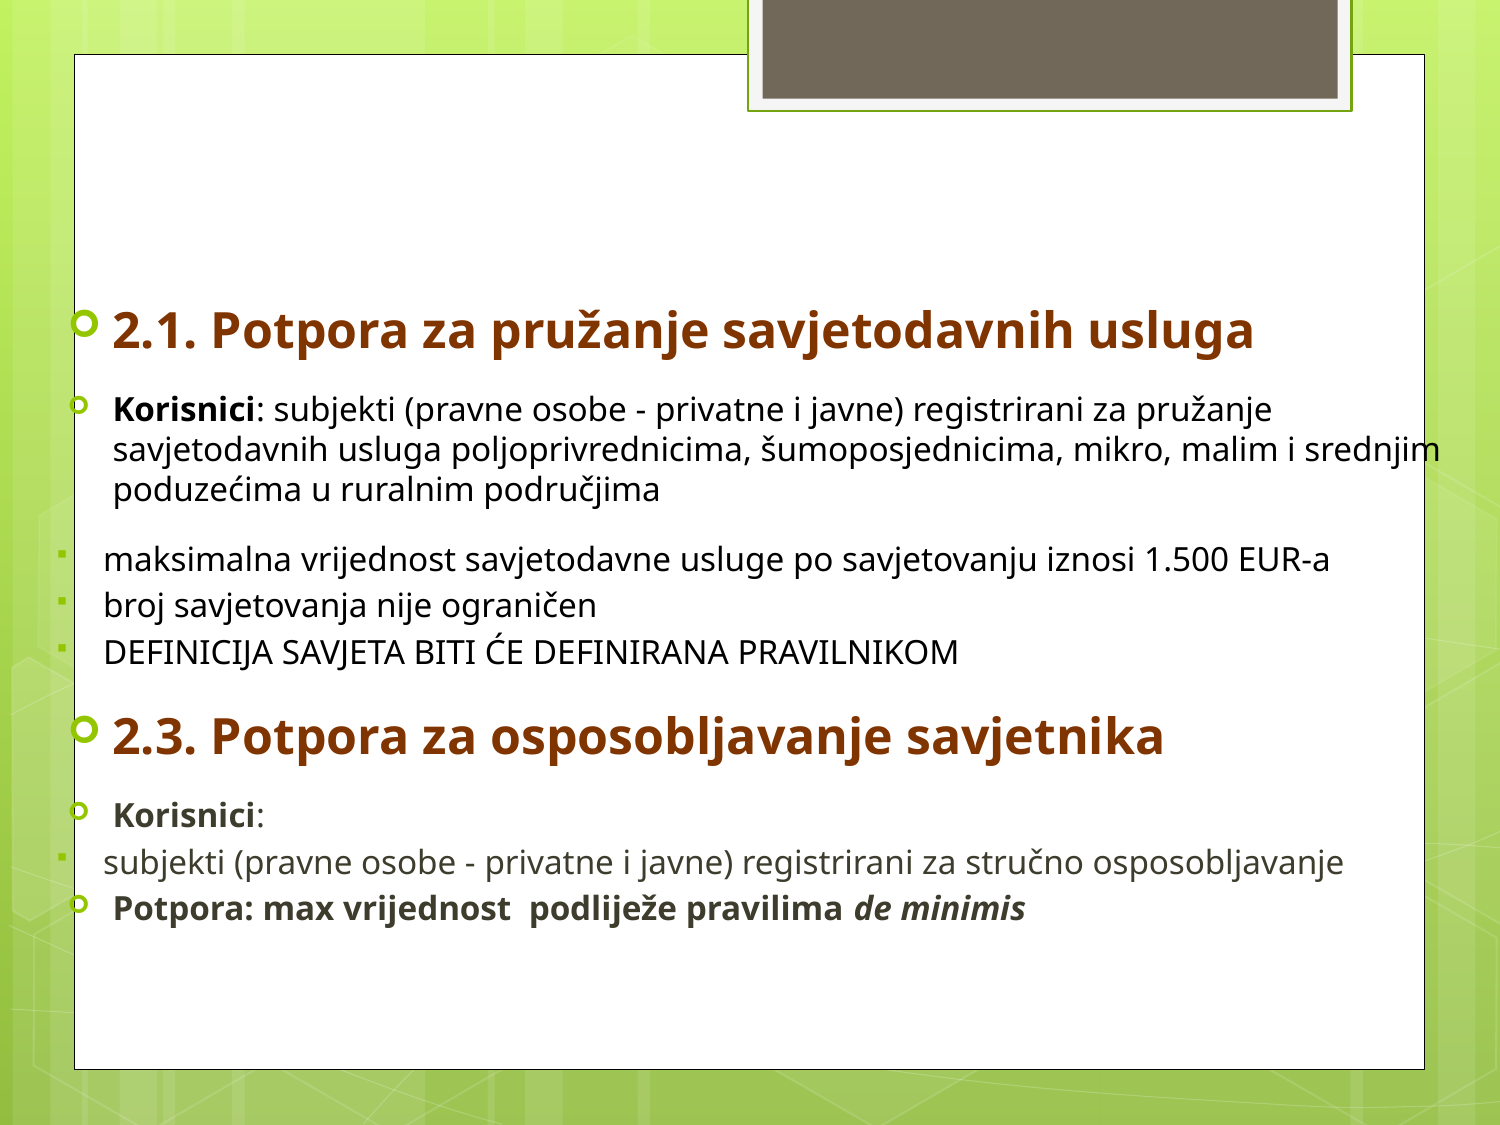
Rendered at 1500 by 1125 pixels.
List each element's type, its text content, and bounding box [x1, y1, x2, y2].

list 2.1. Potpora za pružanje savjetodavnih usluga Korisnici: subjekti (pravne osobe - privatne i javne) registrirani za pružanje savjetodavnih usluga poljoprivrednicima, šumoposjednicima, mikro, malim i srednjim poduzećima u ruralnim područjima maksimalna vrijednost savjetodavne usluge po savjetovanju iznosi 1.500 EUR-a broj savjetovanja nije ograničen DEFINICIJA SAVJETA BITI ĆE DEFINIRANA PRAVILNIKOM 2.3. Potpora za osposobljavanje savjetnika Korisnici: subjekti (pravne osobe - privatne i javne) registrirani za stručno osposobljavanje Potpora: max vrijednost podliježe pravilima de minimis [41, 290, 1500, 1125]
